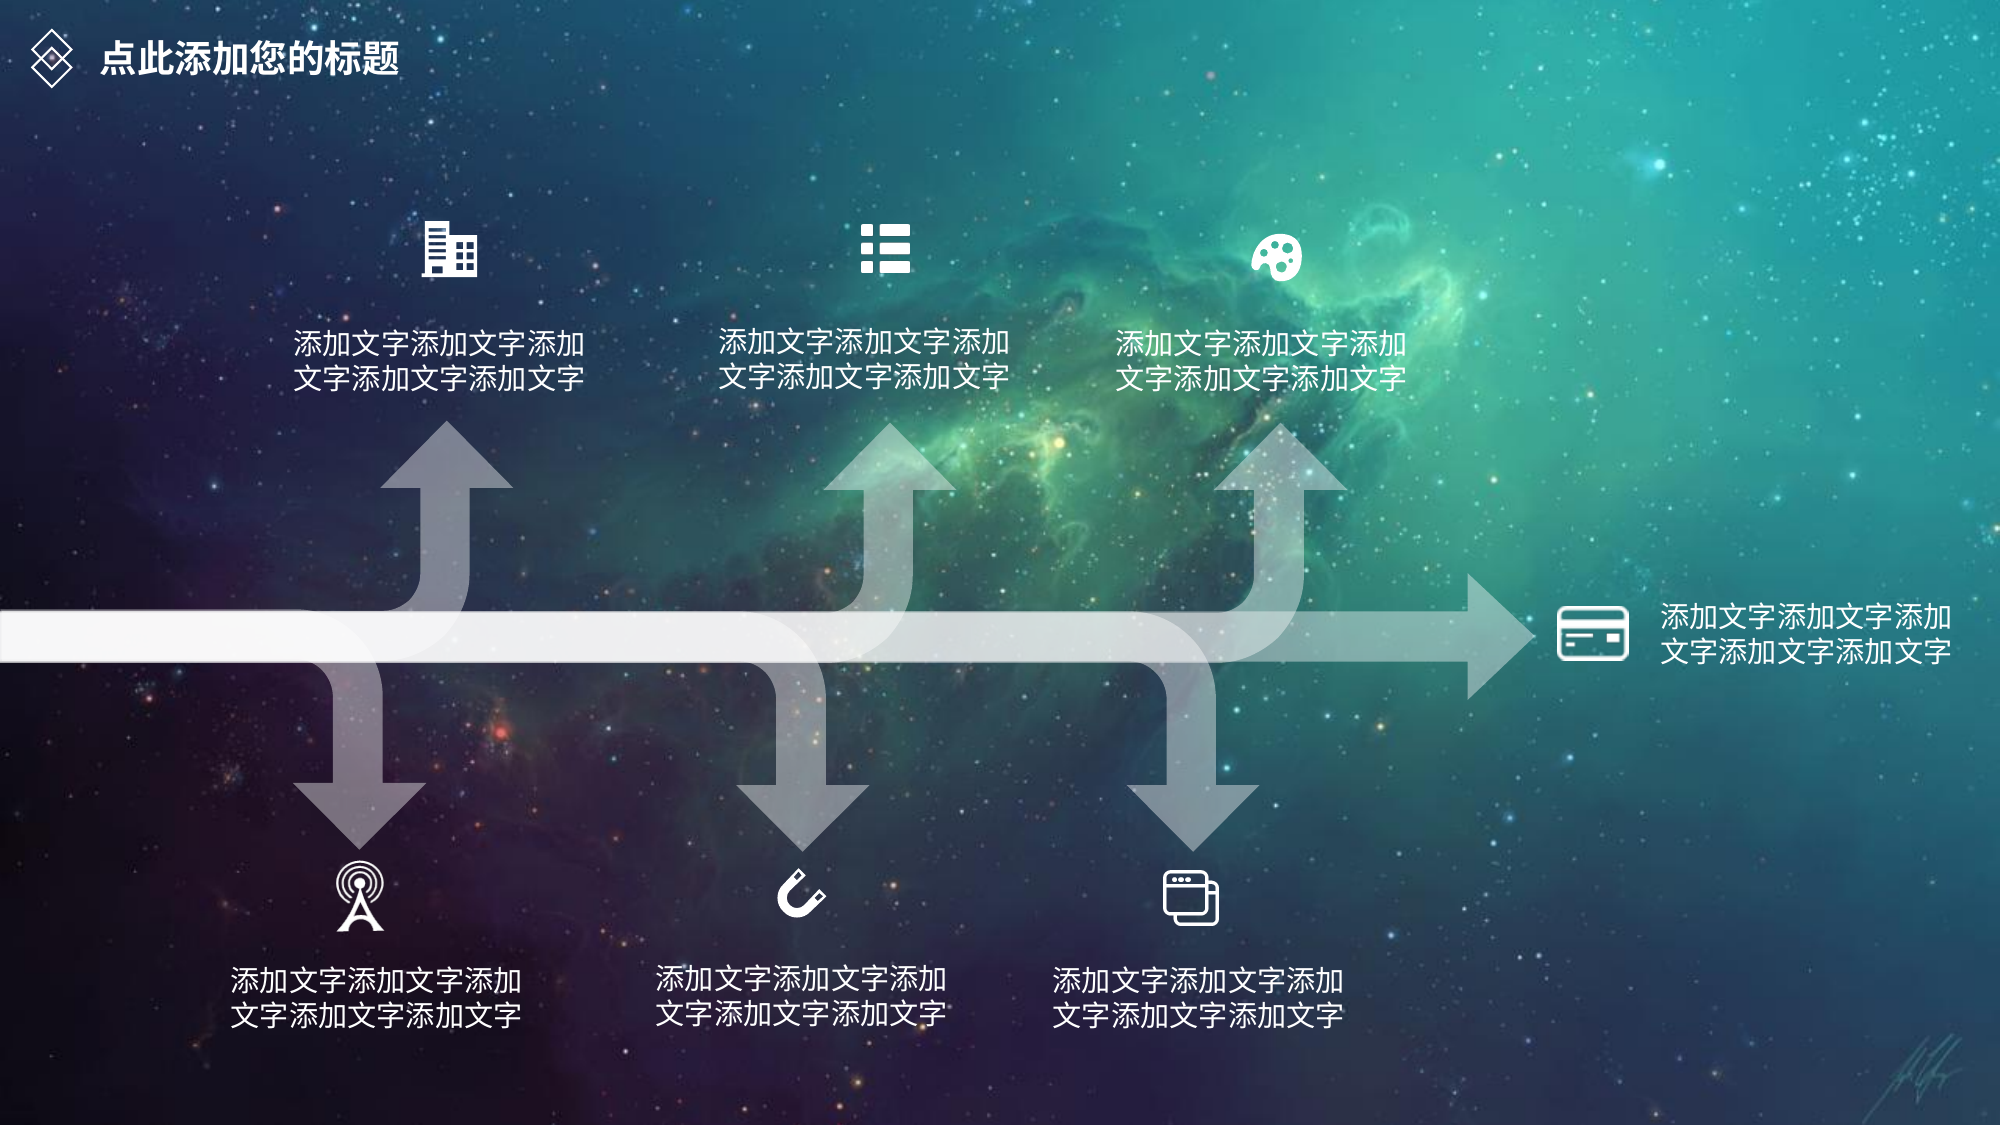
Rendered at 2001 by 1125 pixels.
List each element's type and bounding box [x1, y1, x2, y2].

text_box [32, 29, 72, 88]
picture [0, 0, 2000, 1125]
